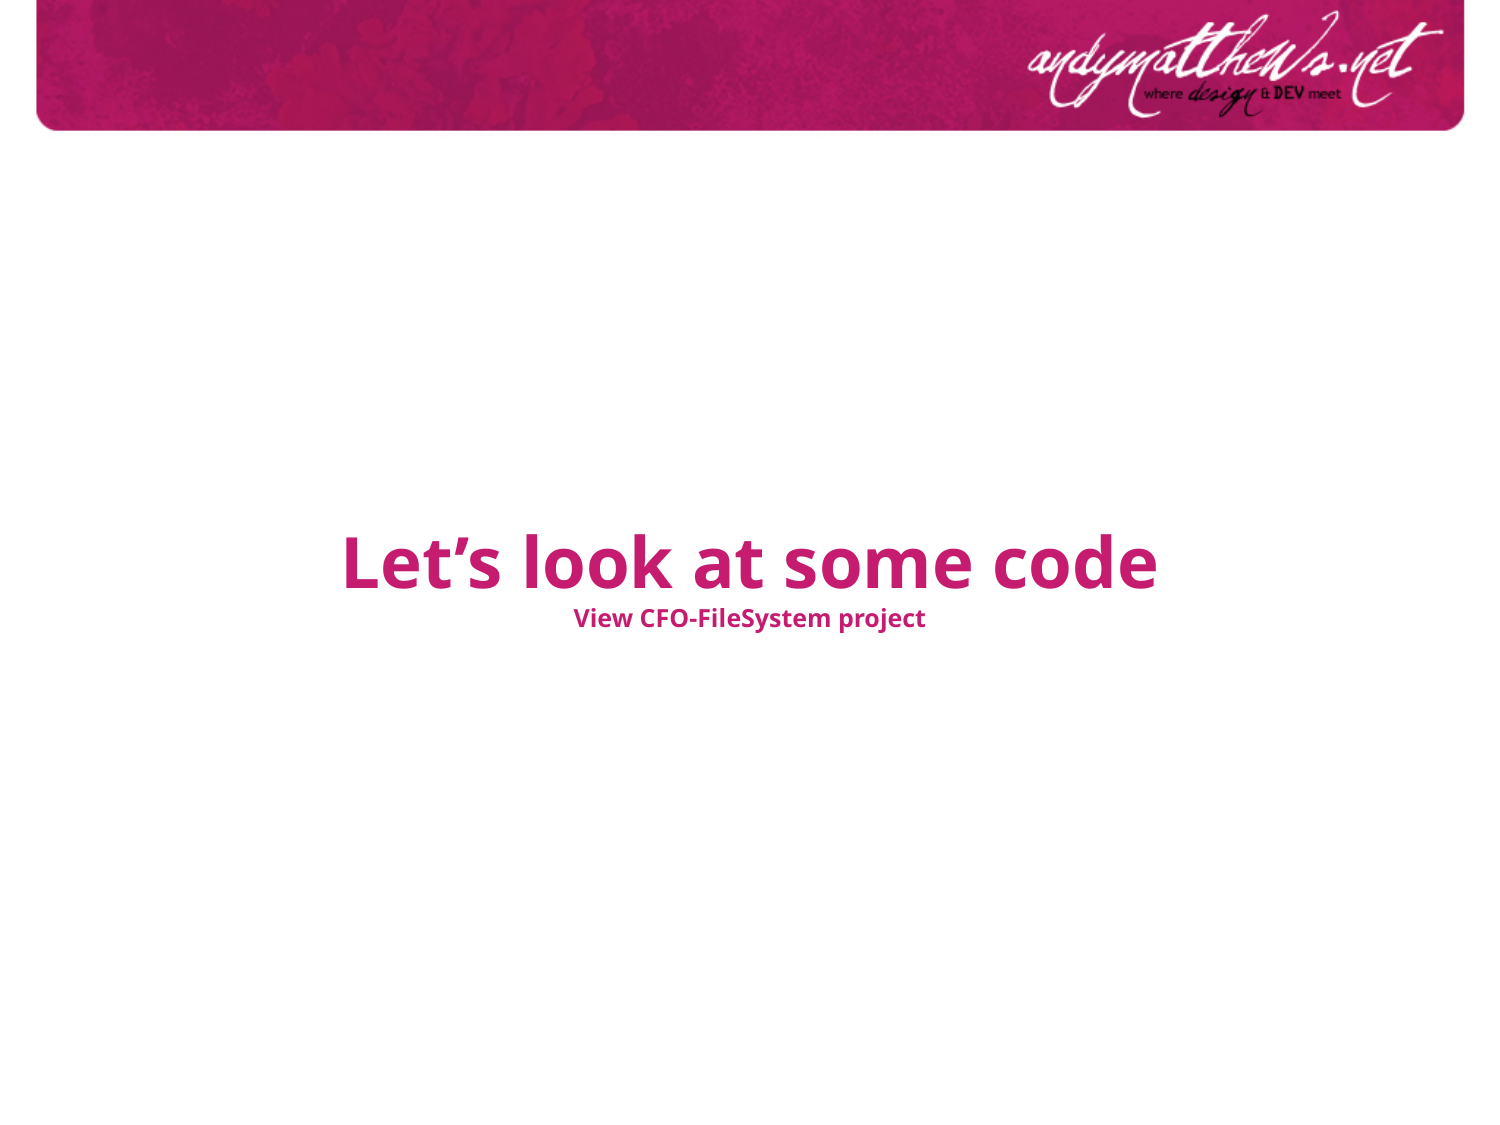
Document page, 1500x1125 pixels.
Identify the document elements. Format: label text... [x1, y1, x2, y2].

title Let’s look at some code View CFO-FileSystem project [74, 524, 1426, 626]
picture [0, 0, 1500, 1125]
